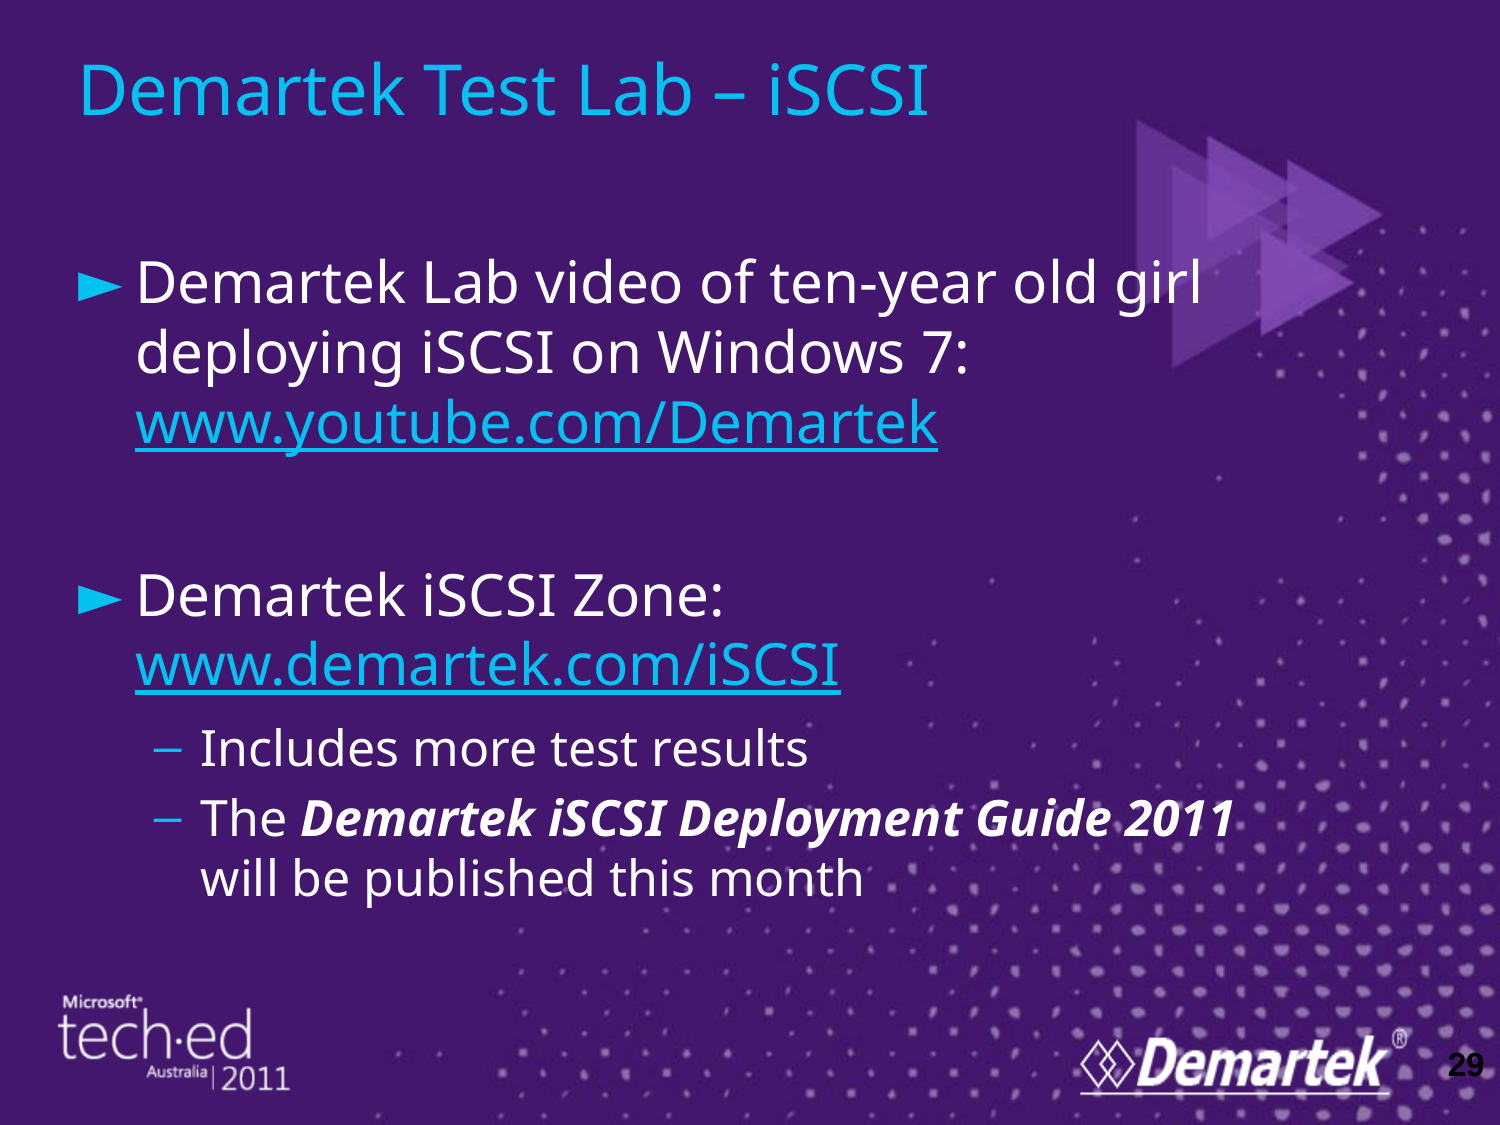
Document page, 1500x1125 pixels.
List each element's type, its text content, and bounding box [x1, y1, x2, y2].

title Demartek Test Lab – iSCSI [62, 37, 1438, 138]
picture [0, 0, 1500, 1125]
slide_number 29 [1424, 1024, 1500, 1103]
list Demartek Lab video of ten-year old girl deploying iSCSI on Windows 7: www.youtube.com/Demartek Demartek iSCSI Zone: www.demartek.com/iSCSI Includes more test results The Demartek iSCSI Deployment Guide 2011 will be published this month [63, 237, 1342, 962]
